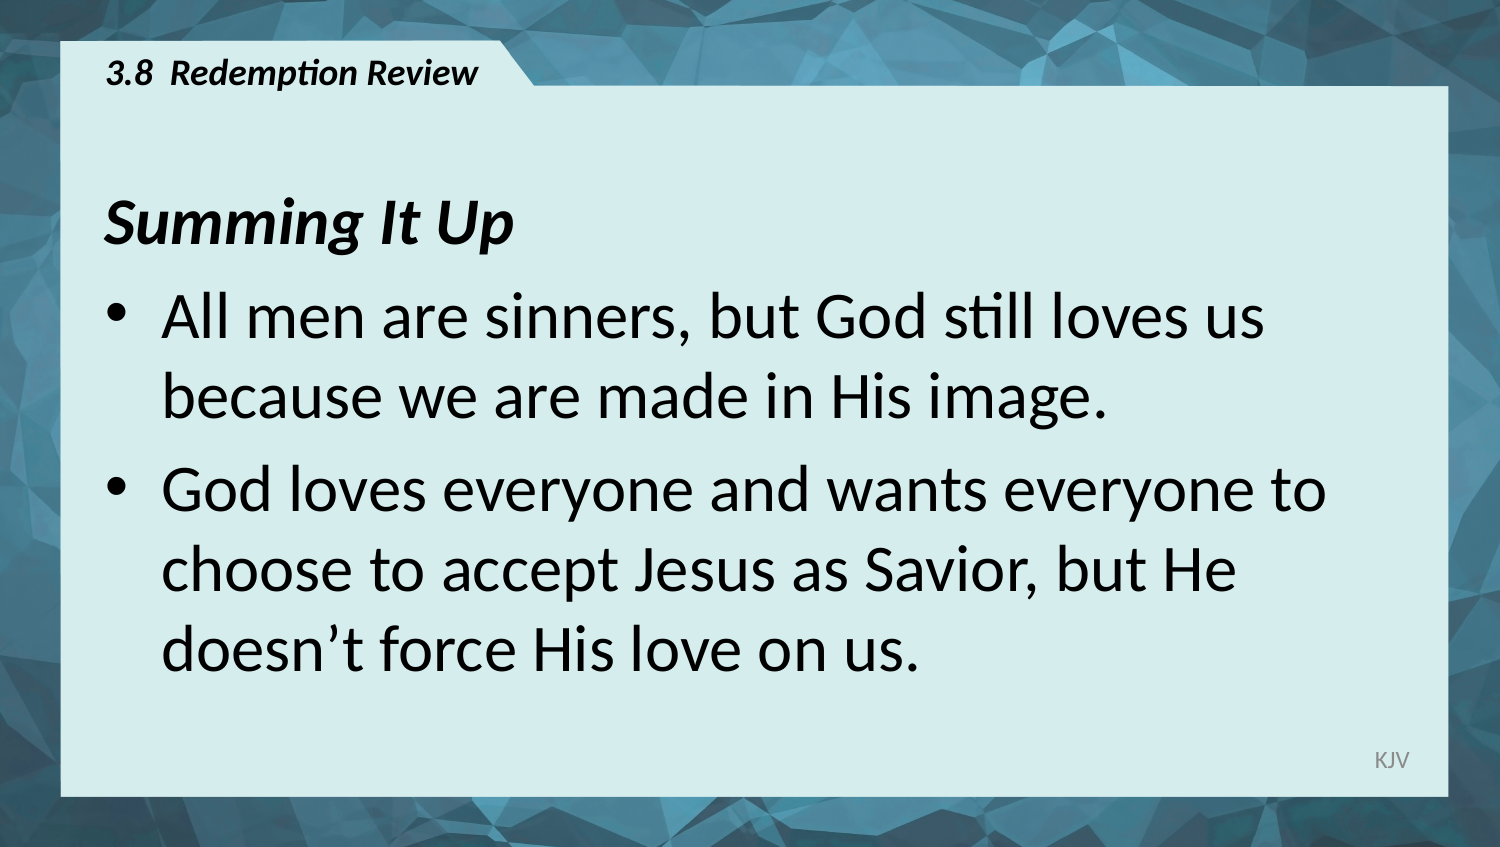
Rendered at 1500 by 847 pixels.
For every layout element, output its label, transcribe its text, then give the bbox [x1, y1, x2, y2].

footer KJV [950, 736, 1425, 782]
title 3.8 Redemption Review [89, 33, 1420, 108]
list Summing It Up All men are sinners, but God still loves us because we are made in His image. God loves everyone and wants everyone to choose to accept Jesus as Savior, but He doesn’t force His love on us. [89, 141, 1403, 722]
picture [0, 0, 1500, 847]
